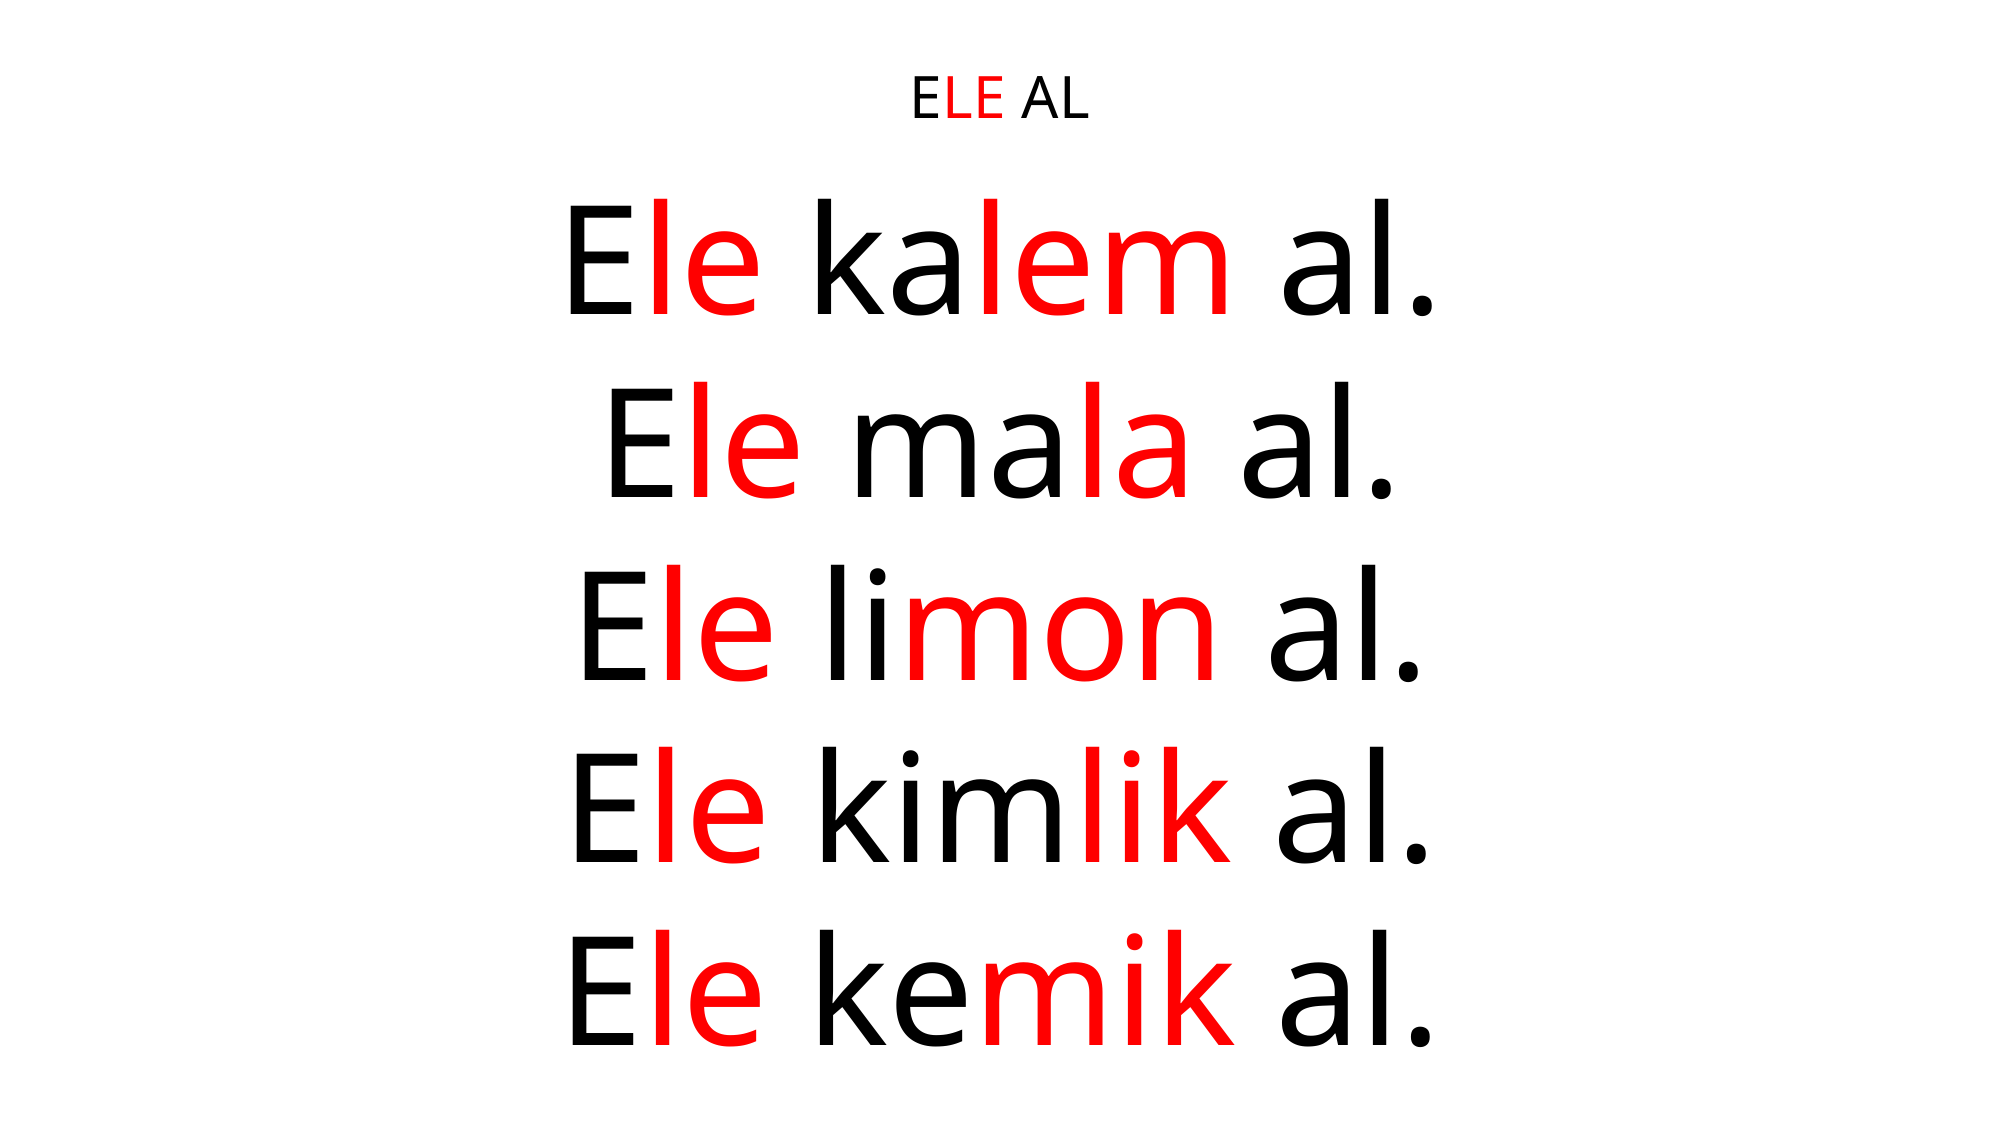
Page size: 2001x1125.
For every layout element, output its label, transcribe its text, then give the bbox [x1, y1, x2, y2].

list Ele kalem al. Ele mala al. Ele limon al. Ele kimlik al. Ele kemik al. [137, 176, 1863, 1087]
title ELE AL [137, 59, 1863, 140]
